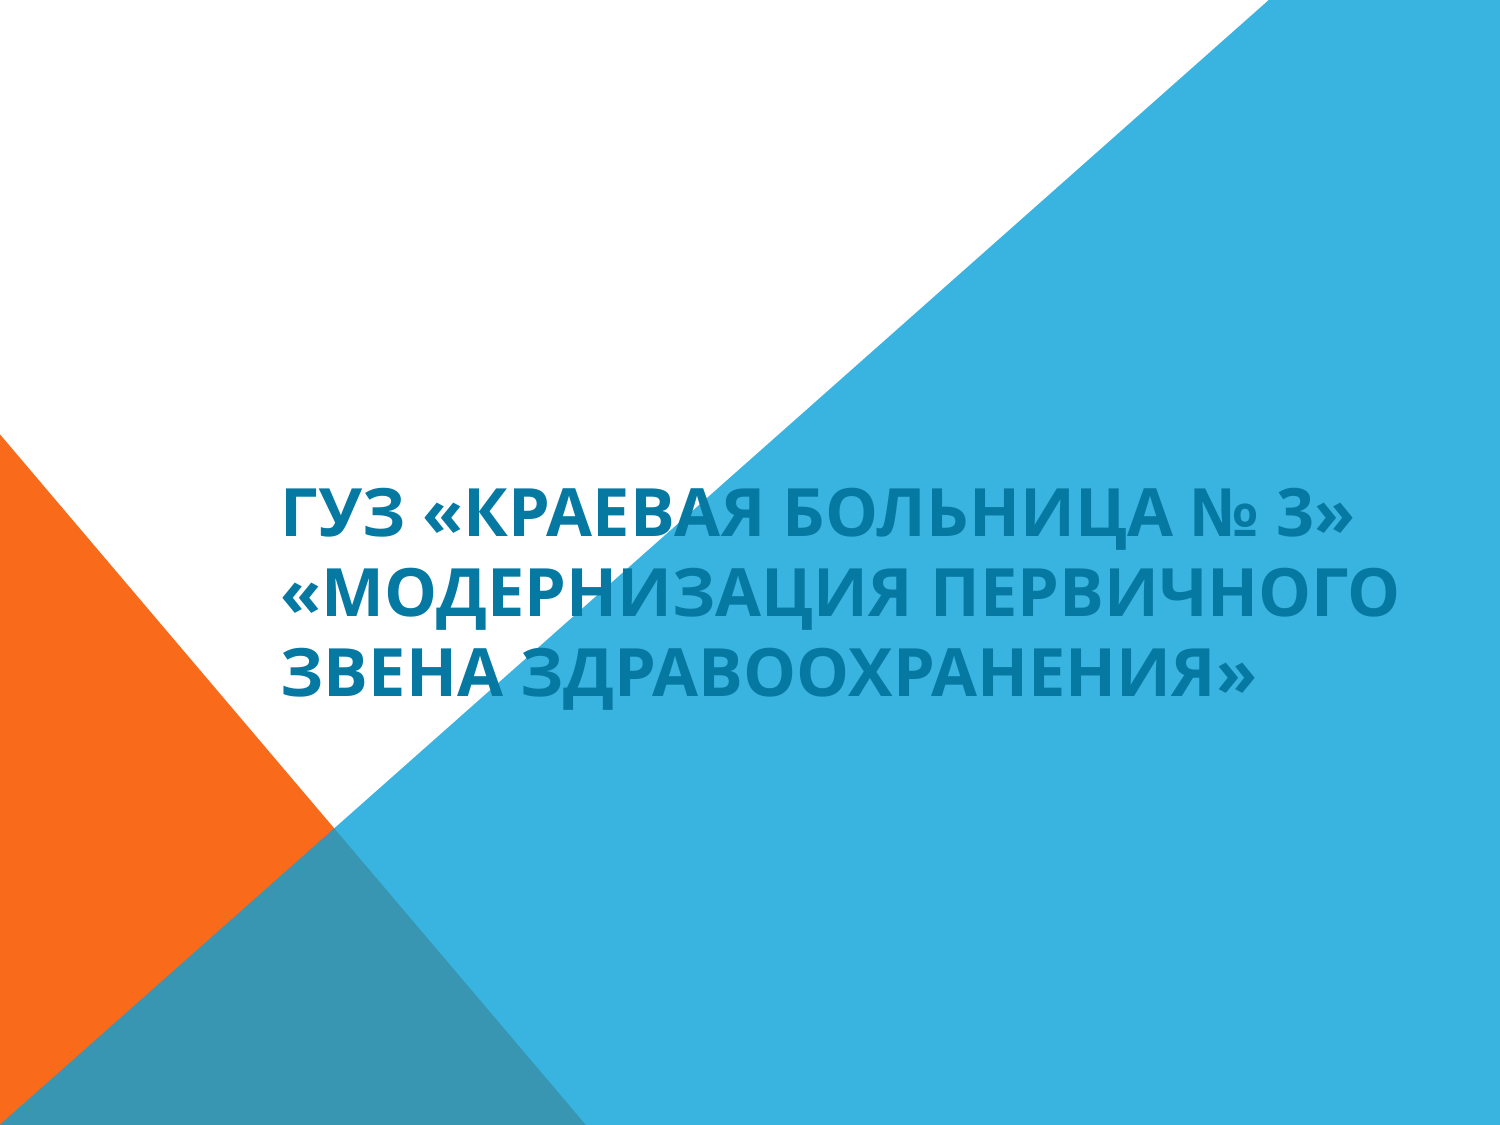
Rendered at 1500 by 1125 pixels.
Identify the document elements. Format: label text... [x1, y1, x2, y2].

title ГУЗ «КРАЕВАЯ БОЛЬНИЦА № 3» «Модернизация первичного звена здравоохранения» [265, 432, 1424, 712]
